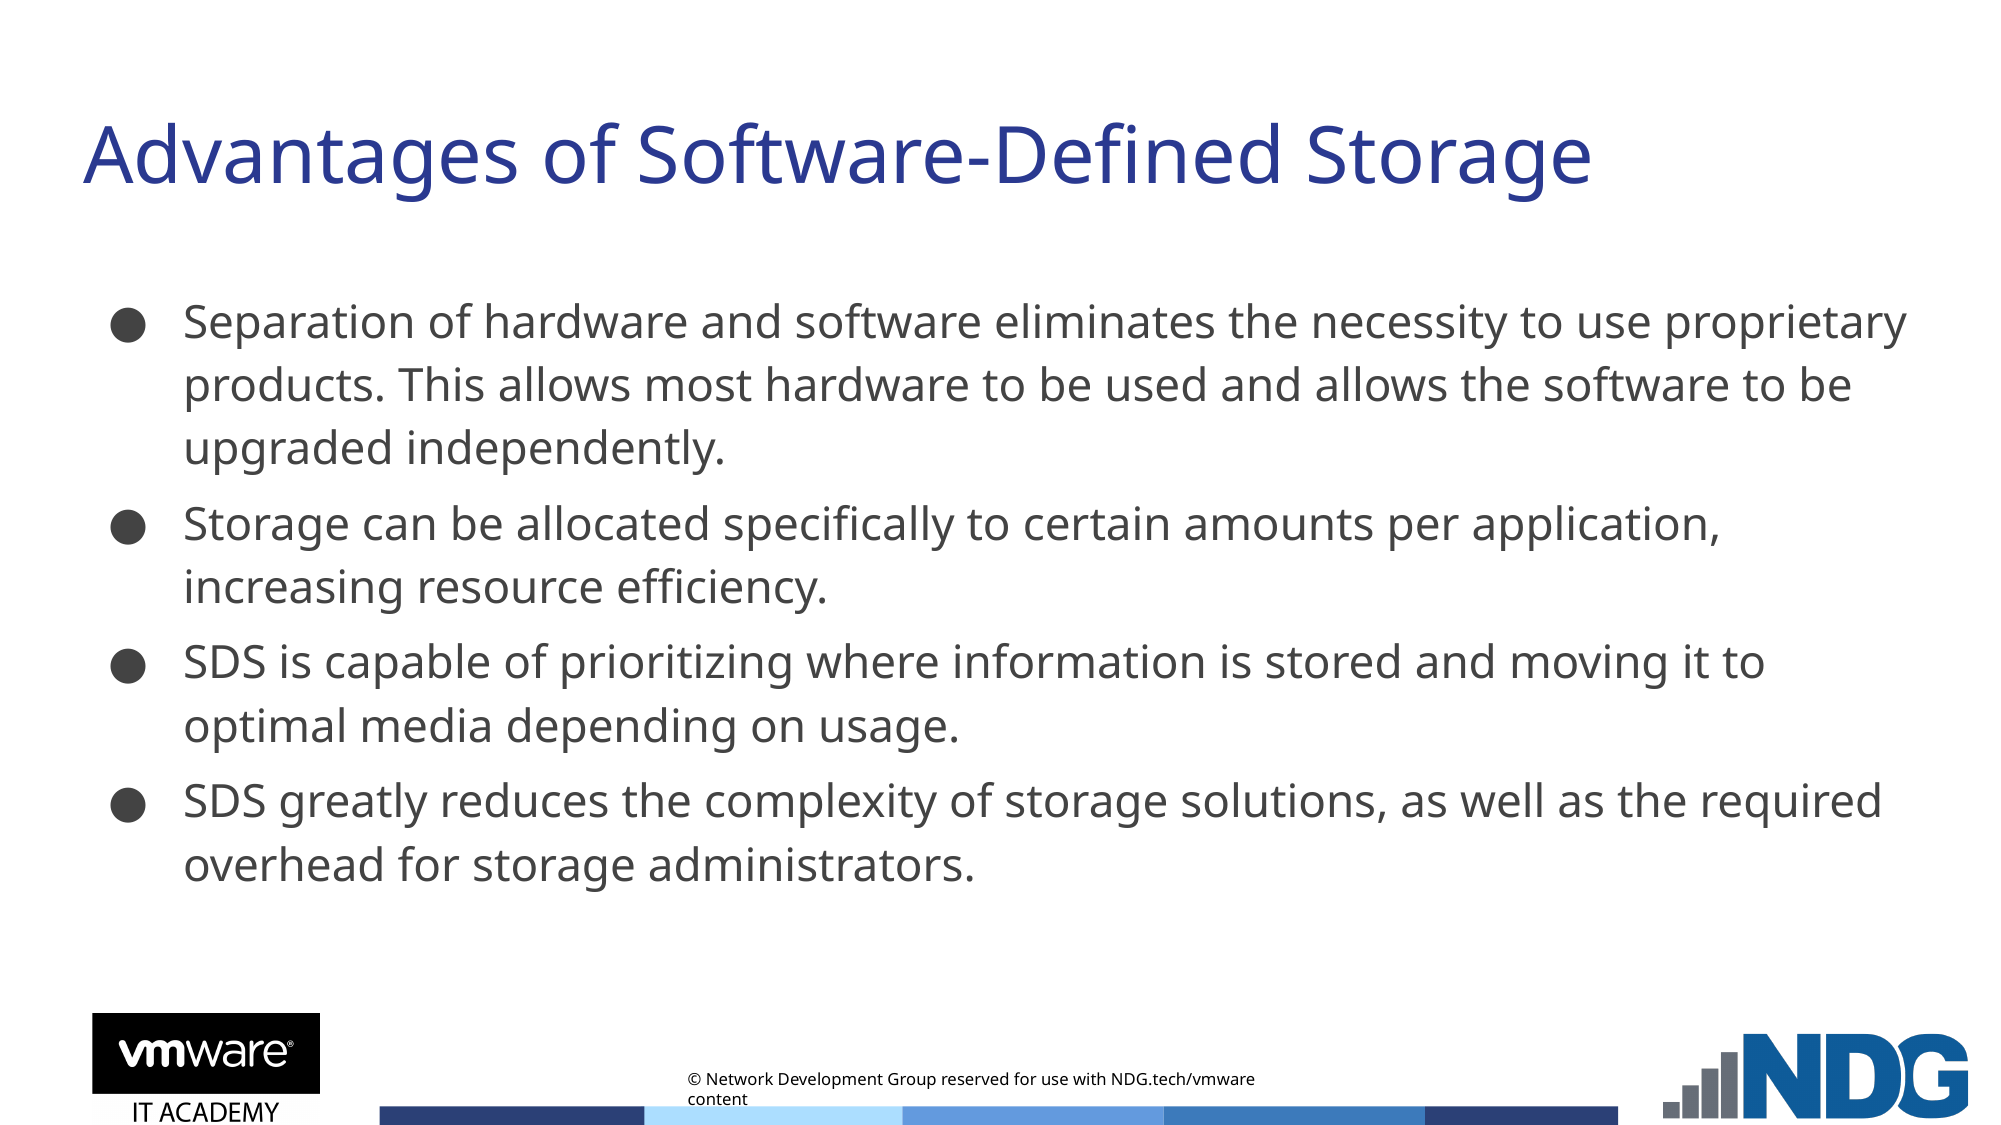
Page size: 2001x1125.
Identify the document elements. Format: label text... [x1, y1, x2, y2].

picture [1648, 1026, 1984, 1125]
title Advantages of Software-Defined Storage [68, 89, 1932, 223]
list Separation of hardware and software eliminates the necessity to use proprietary products. This allows most hardware to be used and allows the software to be upgraded independently. Storage can be allocated specifically to certain amounts per application, increasing resource efficiency. SDS is capable of prioritizing where information is stored and moving it to optimal media depending on usage. SDS greatly reduces the complexity of storage solutions, as well as the required overhead for storage administrators. [68, 268, 1932, 1000]
picture [92, 1013, 320, 1125]
